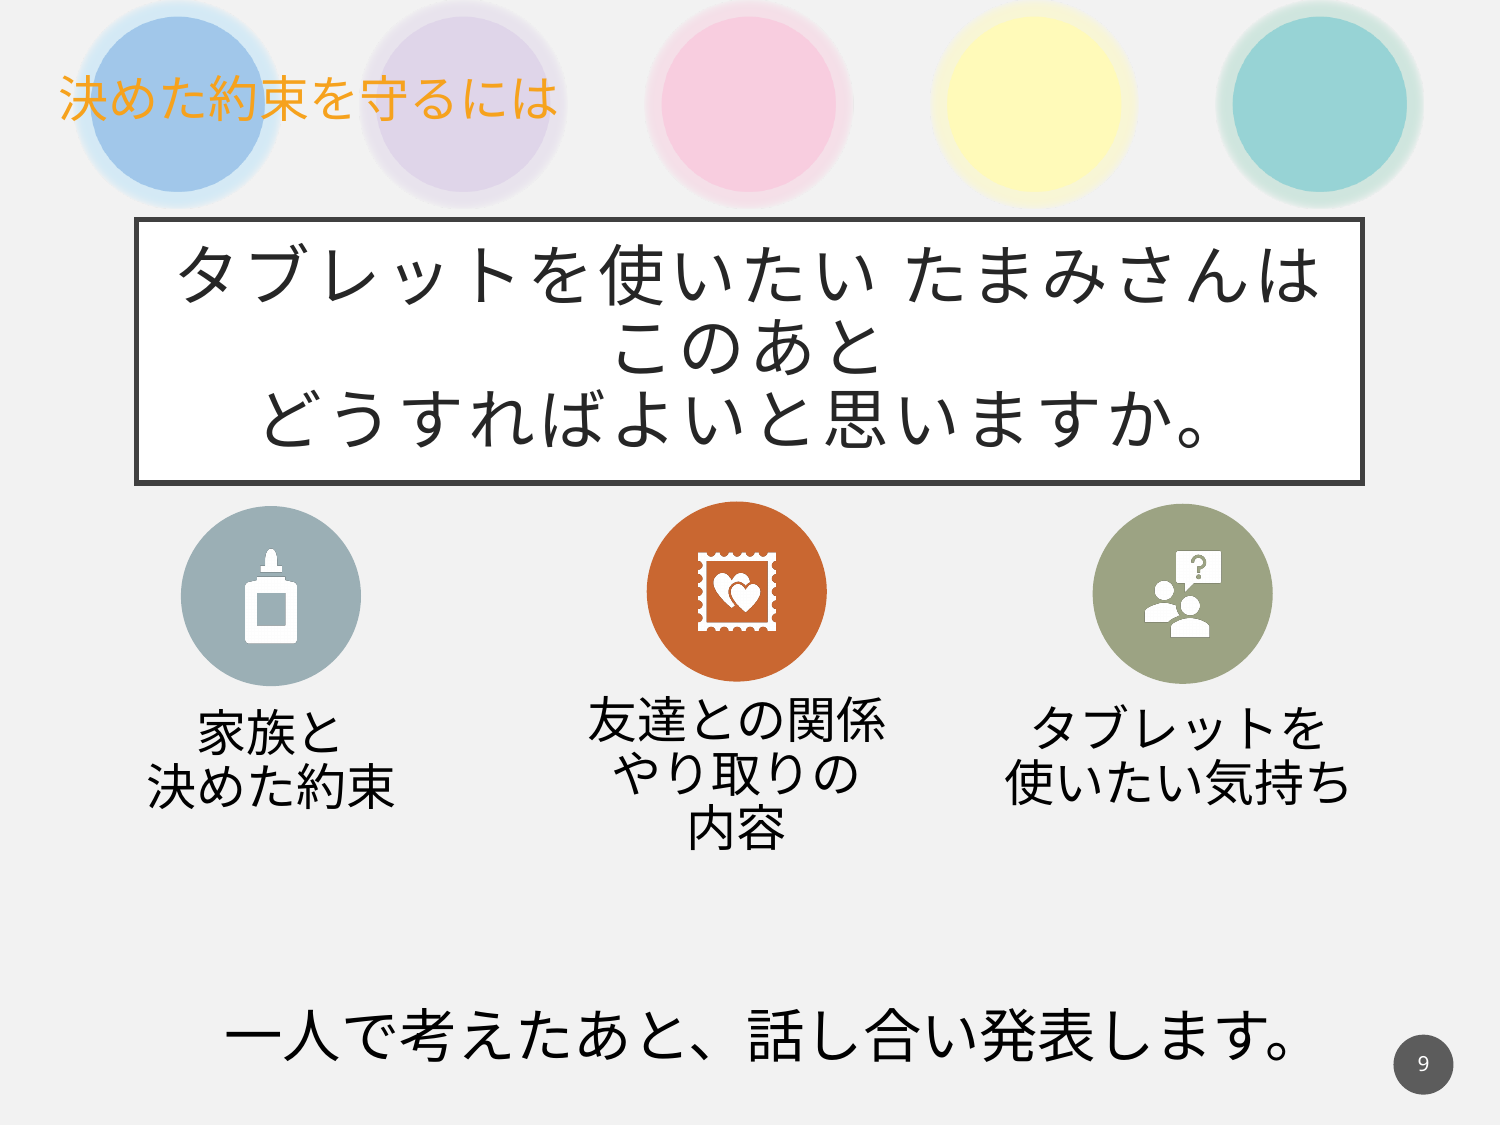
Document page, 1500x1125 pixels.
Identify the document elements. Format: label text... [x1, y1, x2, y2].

title タブレットを使いたい たまみさんは このあと どうすればよいと思いますか。 [134, 217, 1365, 485]
picture [73, 101, 85, 117]
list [10, 485, 1424, 1035]
slide_number 9 [1393, 1034, 1454, 1095]
picture [73, 0, 1424, 209]
text_box 一人で考えたあと、話し合い発表します。 [209, 1035, 1339, 1077]
picture [90, 87, 98, 98]
